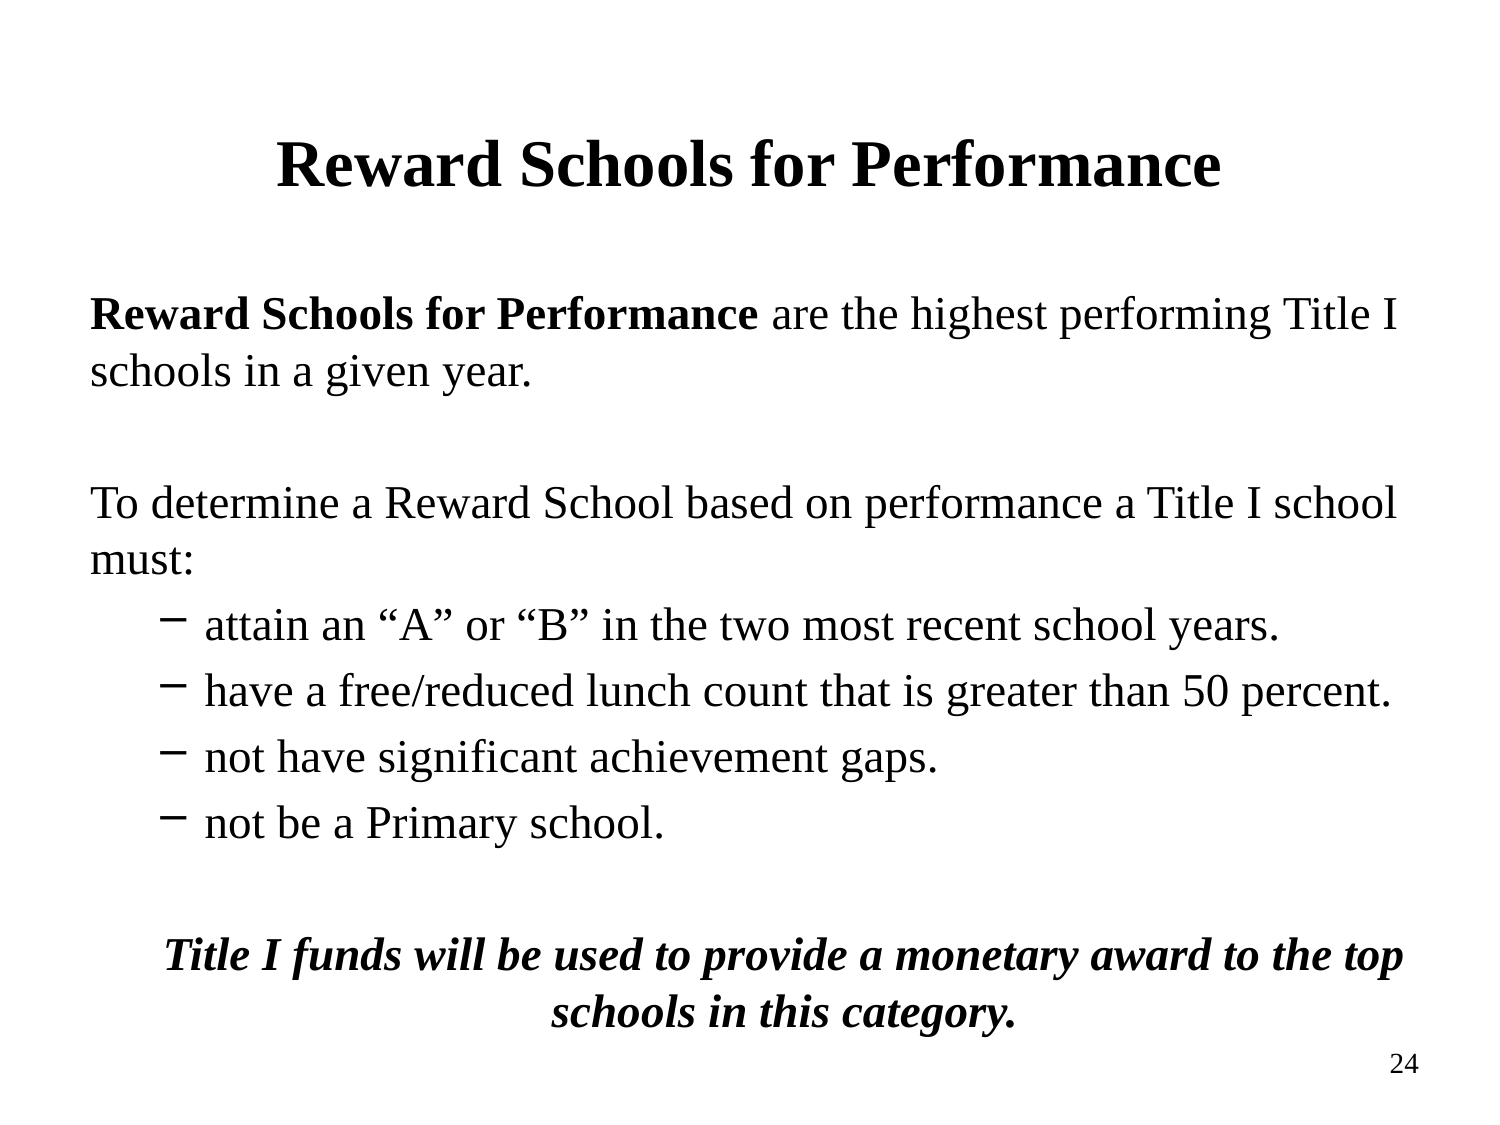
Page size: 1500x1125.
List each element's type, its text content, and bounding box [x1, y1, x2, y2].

text_box Reward Schools for Performance [74, 112, 1425, 263]
text_box 24 [1374, 1037, 1463, 1088]
list Reward Schools for Performance are the highest performing Title I schools in a given year. To determine a Reward School based on performance a Title I school must: attain an “A” or “B” in the two most recent school years. have a free/reduced lunch count that is greater than 50 percent. not have significant achievement gaps. not be a Primary school. Title I funds will be used to provide a monetary award to the top schools in this category. [75, 275, 1425, 1100]
